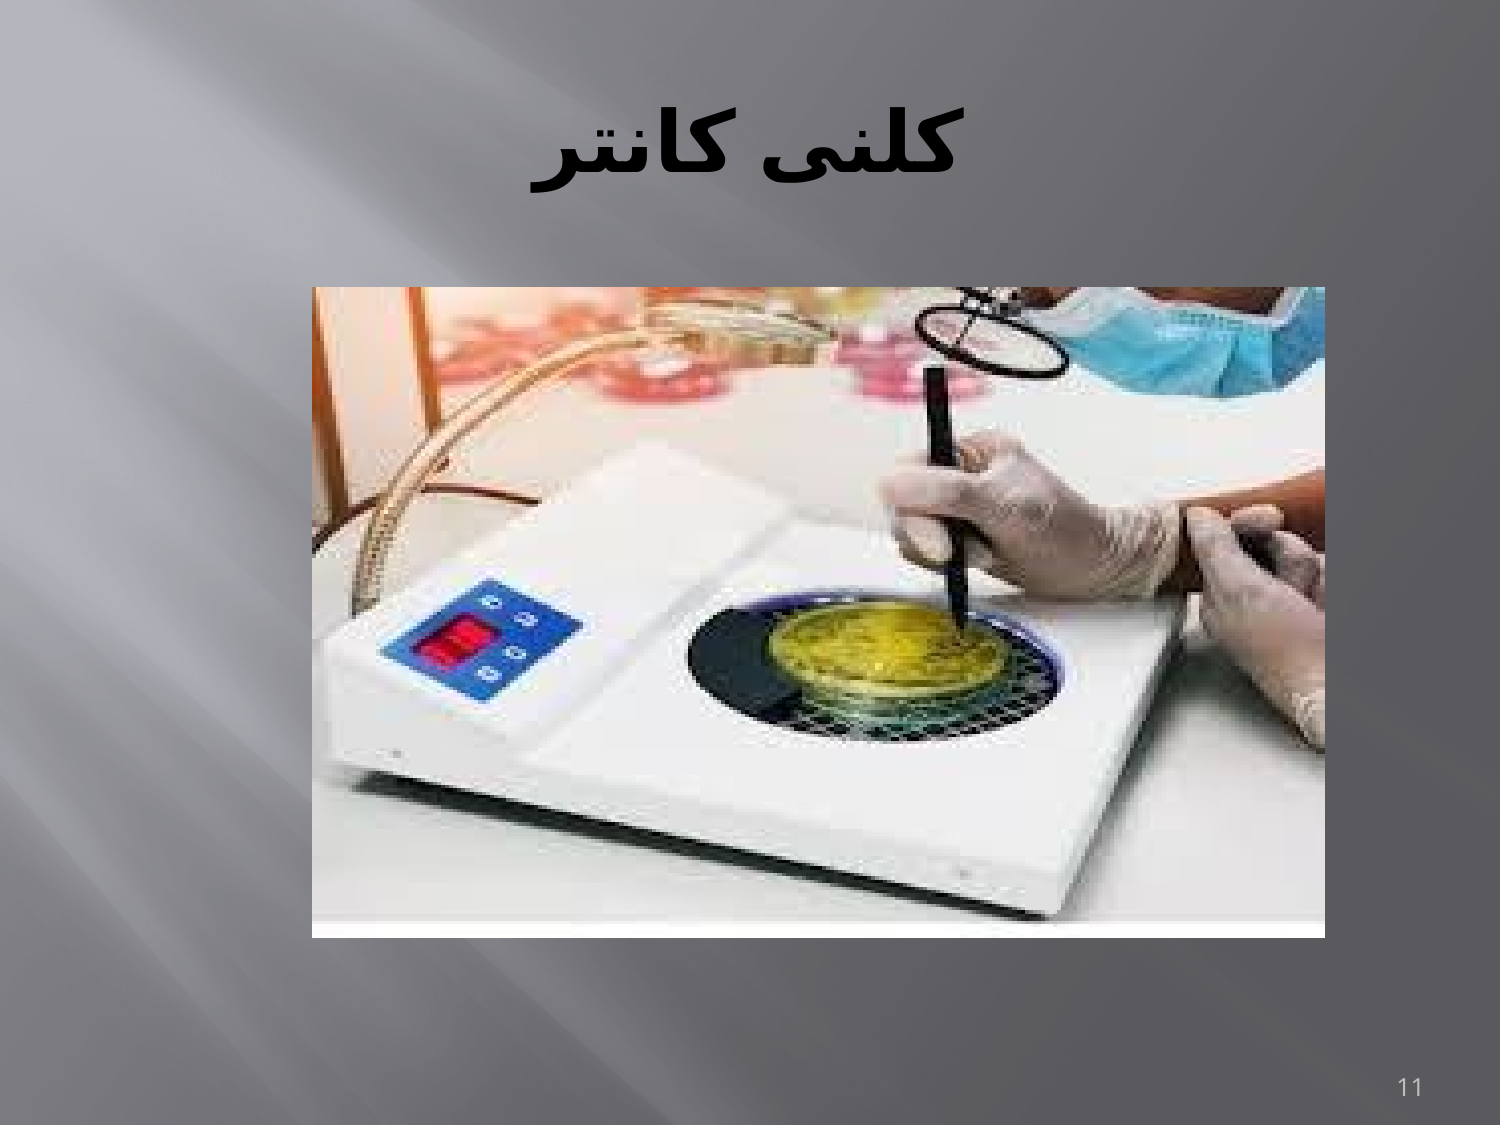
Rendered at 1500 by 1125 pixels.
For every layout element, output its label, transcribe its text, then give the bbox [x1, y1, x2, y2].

slide_number 11 [1299, 1052, 1425, 1113]
title کلنی کانتر [75, 45, 1425, 233]
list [312, 287, 1326, 938]
